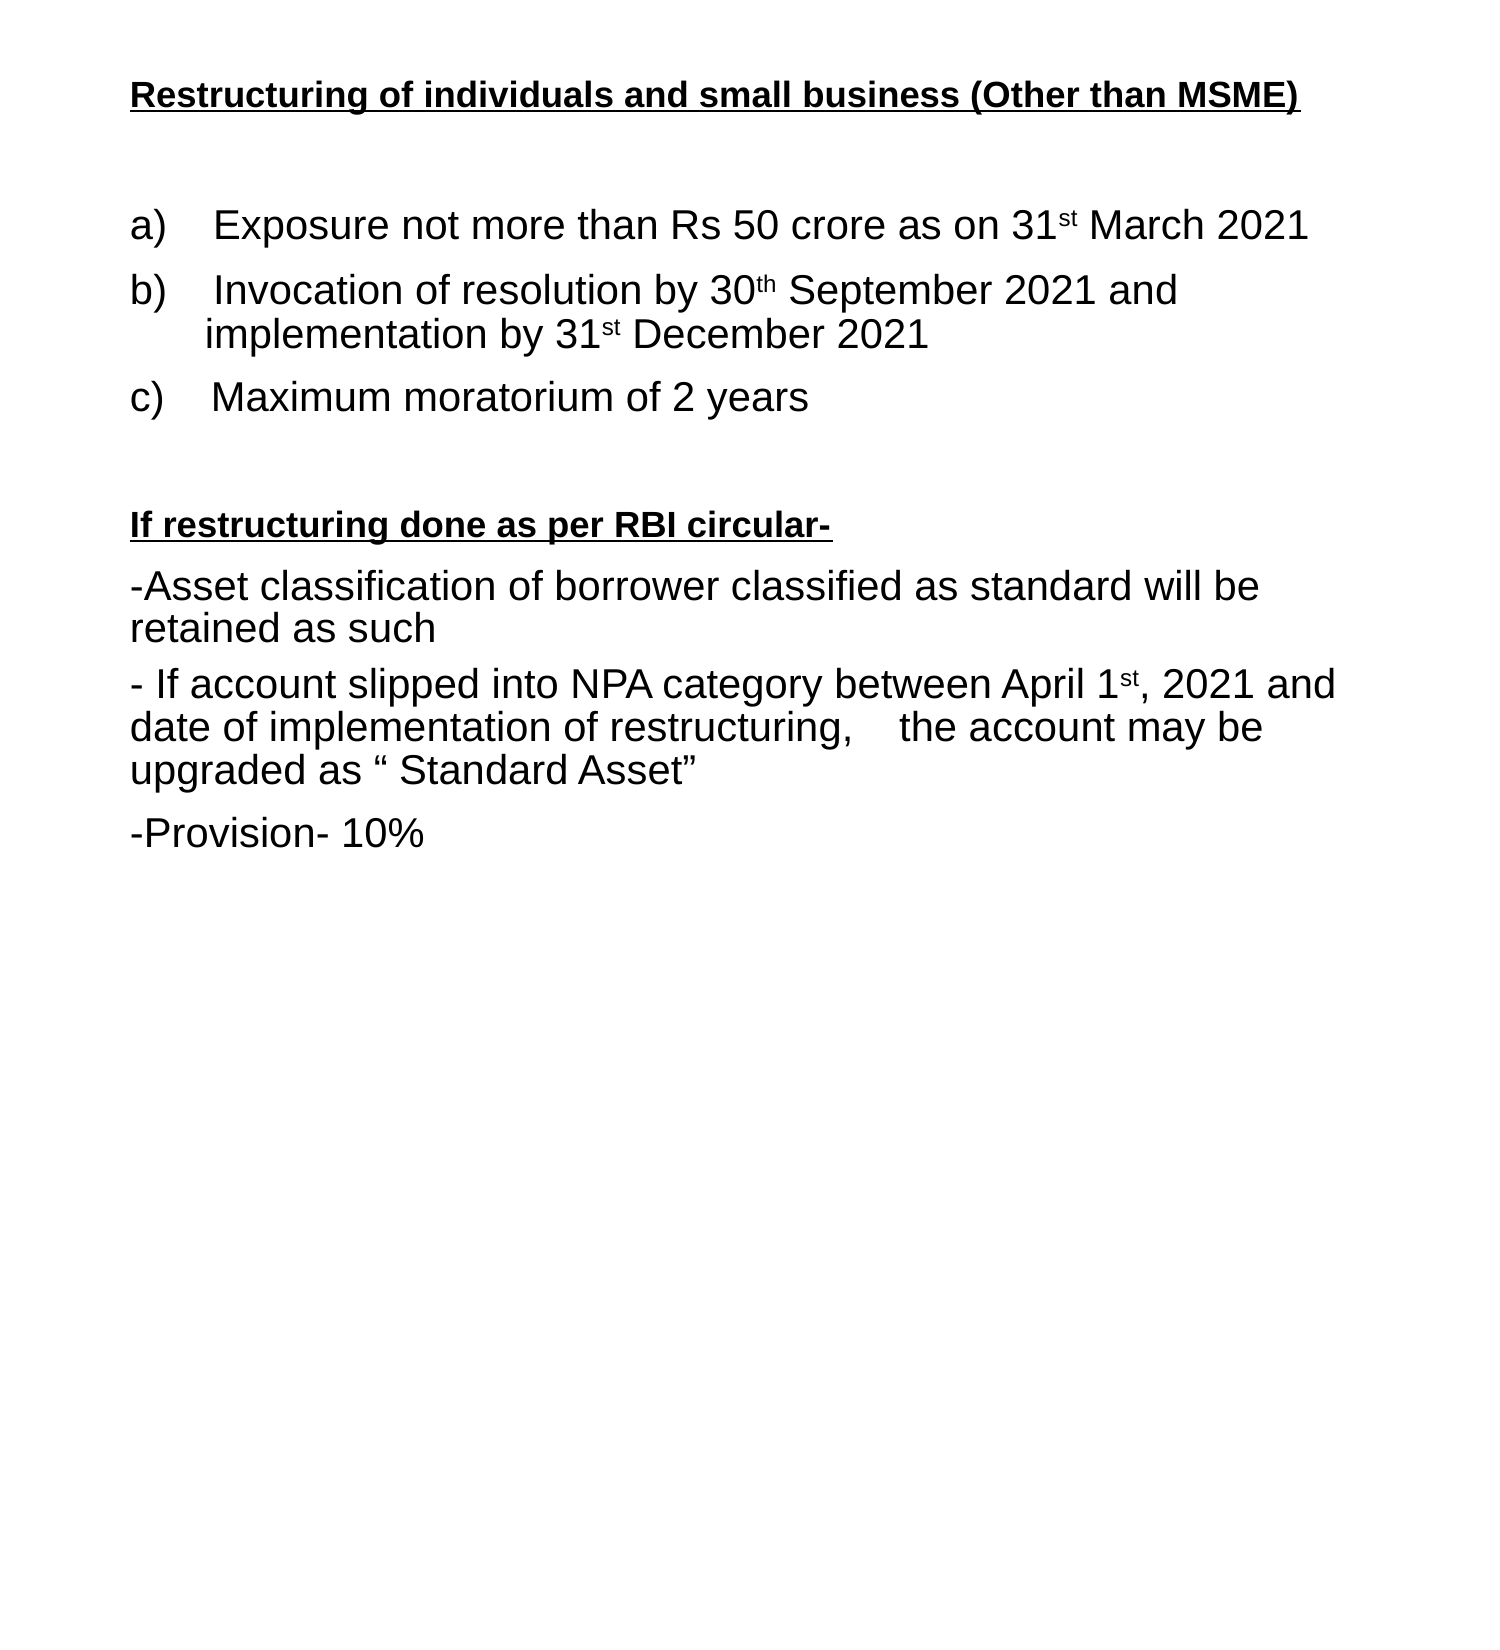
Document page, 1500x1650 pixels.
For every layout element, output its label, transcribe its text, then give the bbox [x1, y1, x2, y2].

text_box Restructuring of individuals and small business (Other than MSME) [127, 70, 1343, 113]
text_box a) Exposure not more than Rs 50 crore as on 31st March 2021 b) Invocation of resolution by 30th September 2021 and implementation by 31st December 2021 c) Maximum moratorium of 2 years [127, 197, 1348, 415]
text_box If restructuring done as per RBI circular- -Asset classification of borrower classified as standard will be retained as such - If account slipped into NPA category between April 1st, 2021 and date of implementation of restructuring, the account may be upgraded as “ Standard Asset” -Provision- 10% [127, 501, 1352, 861]
